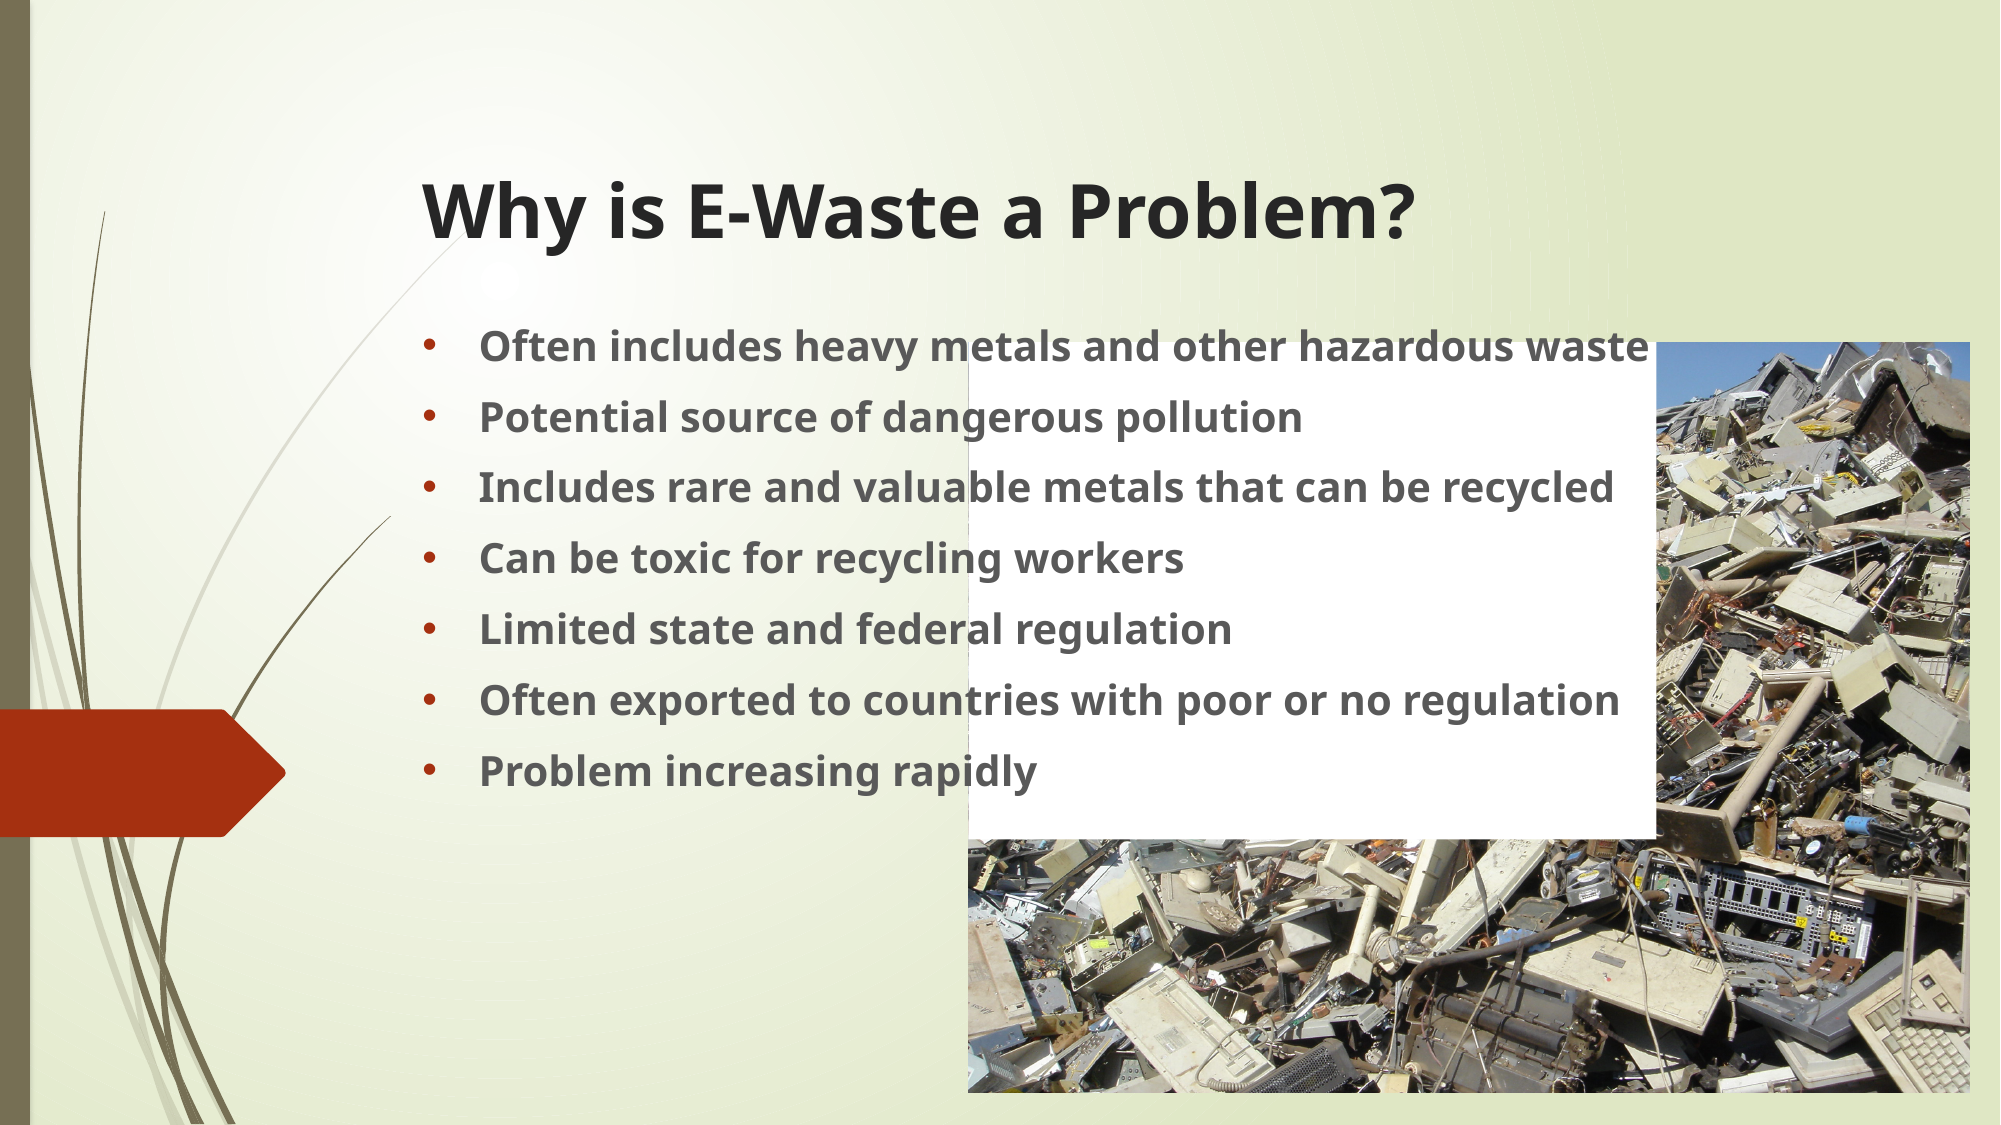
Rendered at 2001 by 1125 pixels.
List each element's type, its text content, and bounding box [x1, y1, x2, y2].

subtitle Often includes heavy metals and other hazardous waste Potential source of dangerous pollution Includes rare and valuable metals that can be recycled Can be toxic for recycling workers Limited state and federal regulation Often exported to countries with poor or no regulation Problem increasing rapidly [407, 311, 1870, 698]
picture [968, 341, 1970, 1094]
title Why is E-Waste a Problem? [407, 110, 1870, 261]
